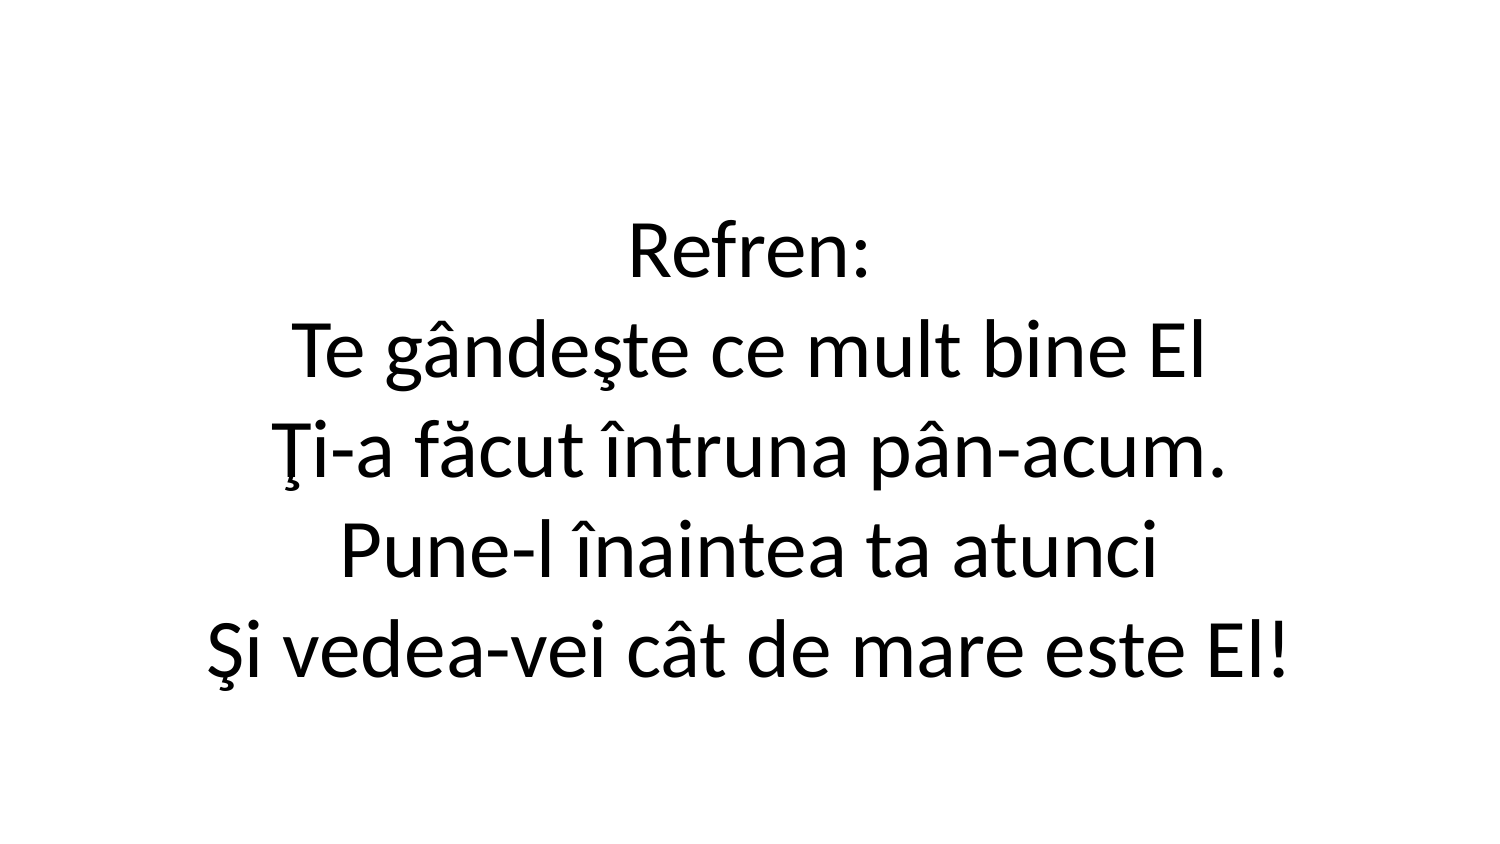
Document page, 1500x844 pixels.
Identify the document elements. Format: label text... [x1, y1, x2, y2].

text_box Refren: Te gândeşte ce mult bine El Ţi-a făcut întruna pân-acum. Pune-l înaintea ta atunci Şi vedea-vei cât de mare este El! [191, 142, 1309, 702]
